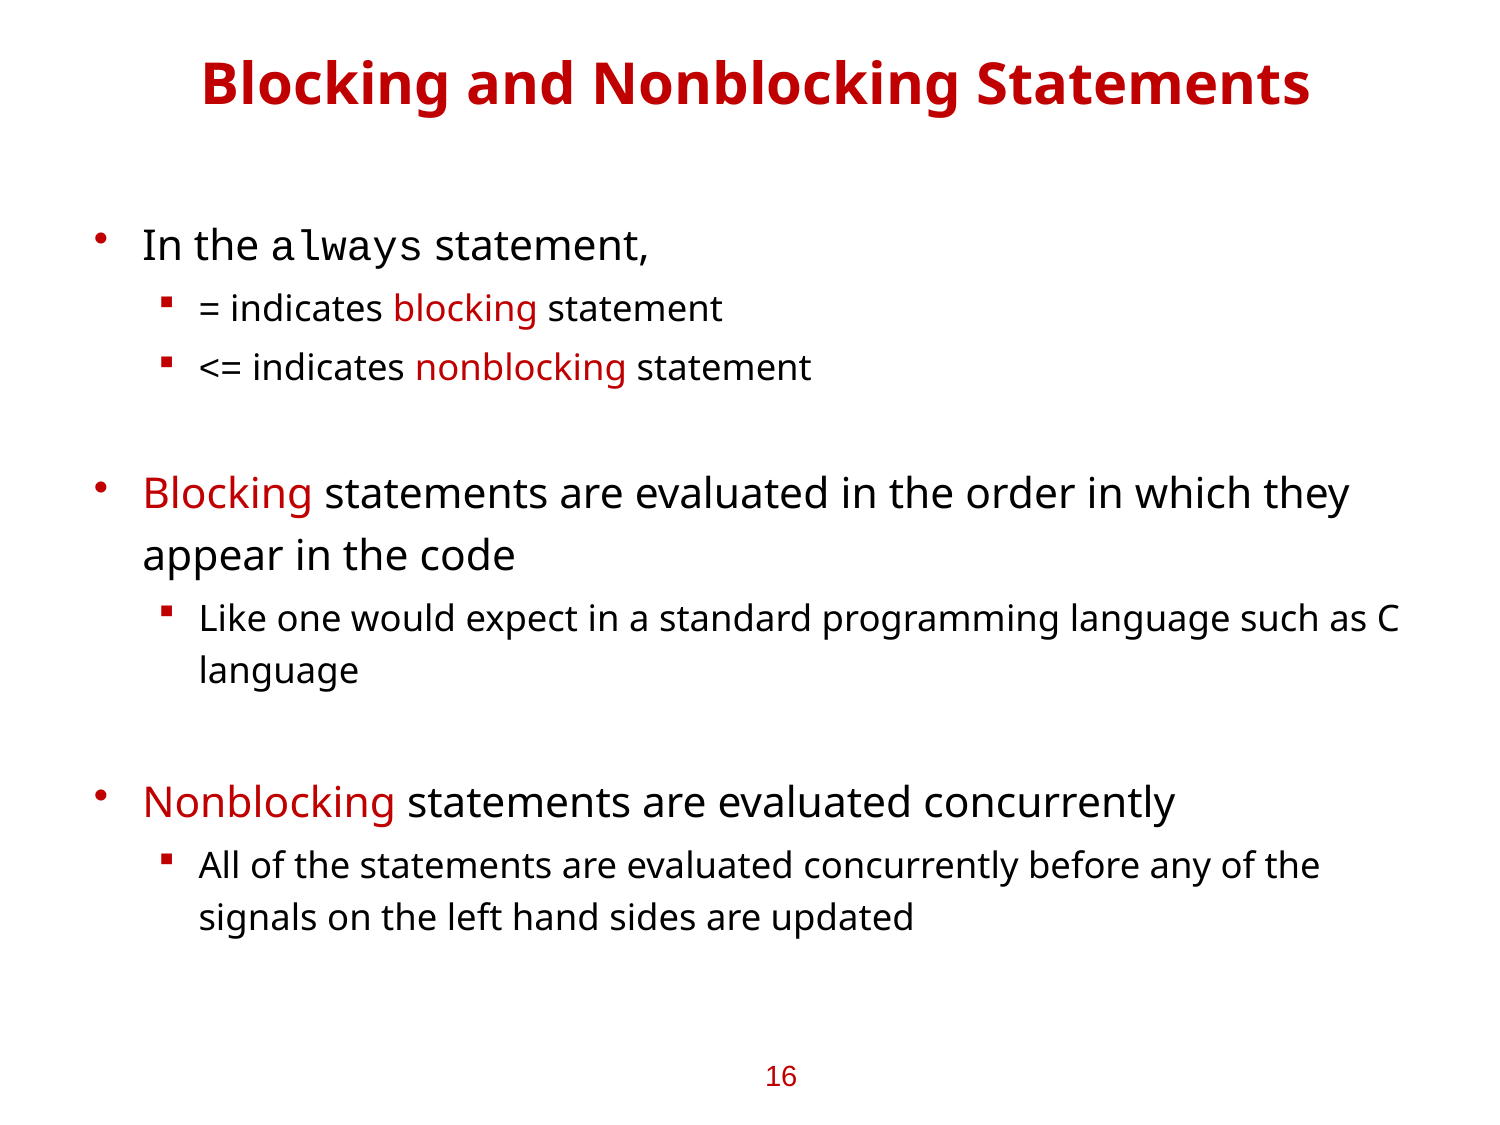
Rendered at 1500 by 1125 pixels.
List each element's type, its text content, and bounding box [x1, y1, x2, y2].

list In the always statement, = indicates blocking statement <= indicates nonblocking statement Blocking statements are evaluated in the order in which they appear in the code Like one would expect in a standard programming language such as C language Nonblocking statements are evaluated concurrently All of the statements are evaluated concurrently before any of the signals on the left hand sides are updated [78, 199, 1430, 951]
slide_number 16 [649, 1049, 913, 1125]
title Blocking and Nonblocking Statements [124, 12, 1388, 151]
